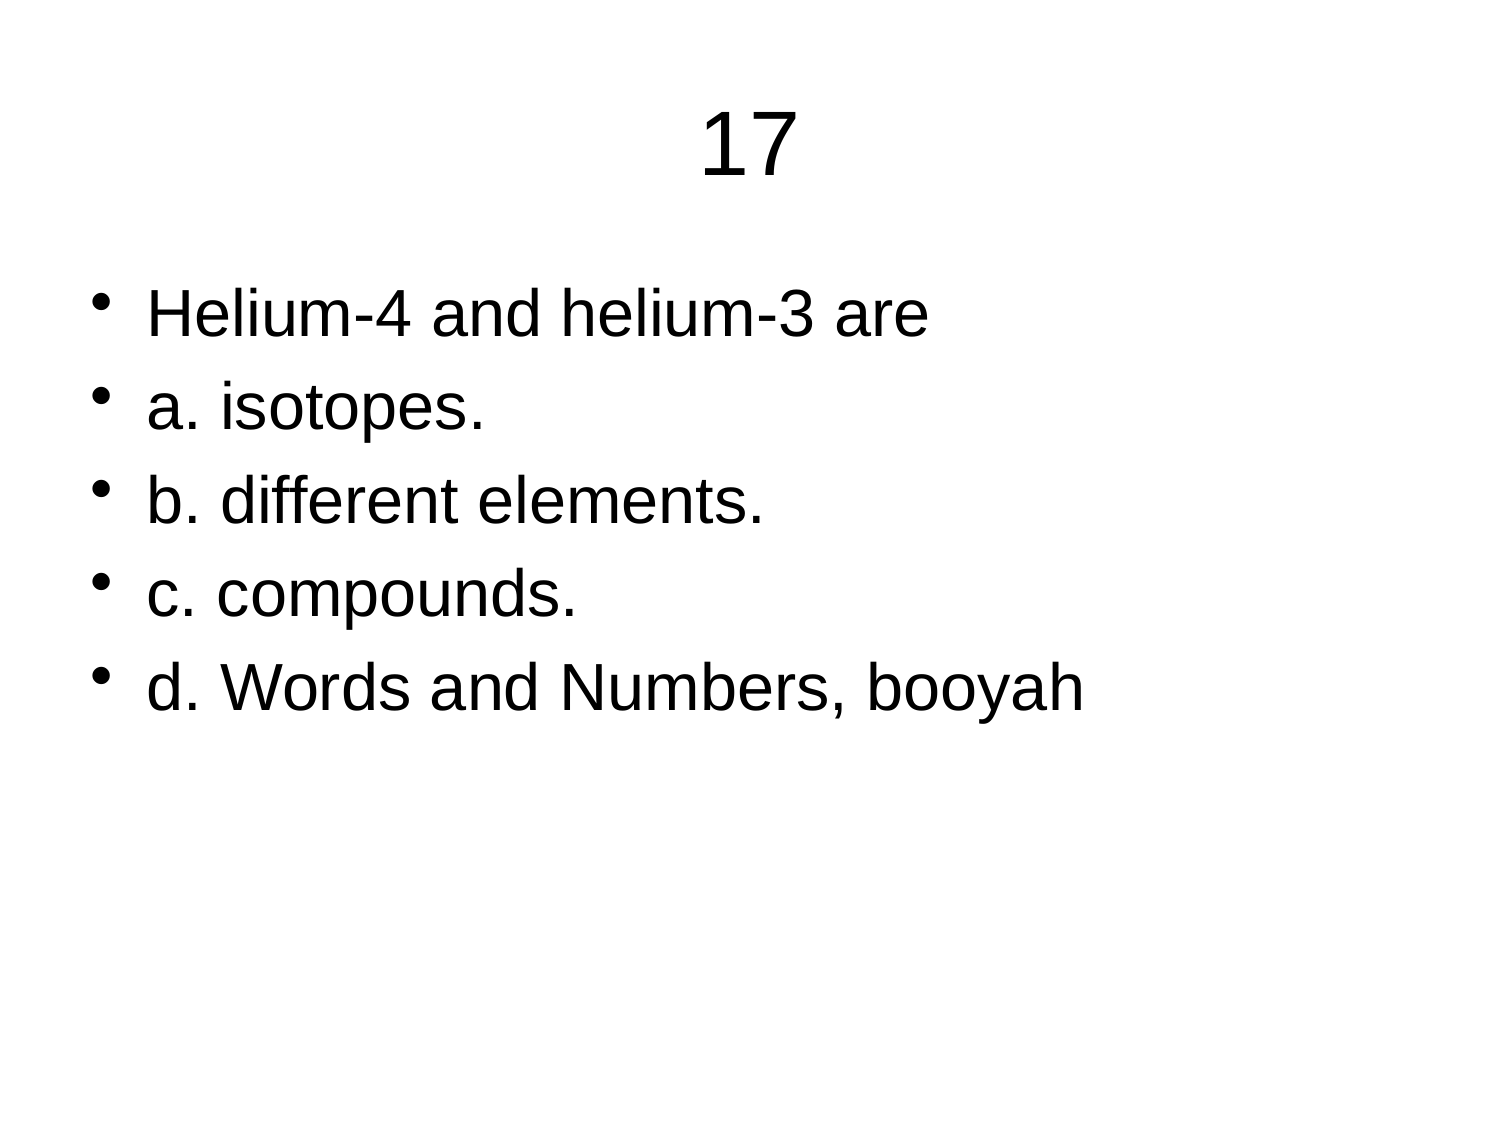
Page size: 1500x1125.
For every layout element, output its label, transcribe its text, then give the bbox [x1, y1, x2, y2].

list Helium-4 and helium-3 are a. isotopes. b. different elements. c. compounds. d. Words and Numbers, booyah [74, 262, 1426, 1006]
title 17 [74, 44, 1426, 233]
